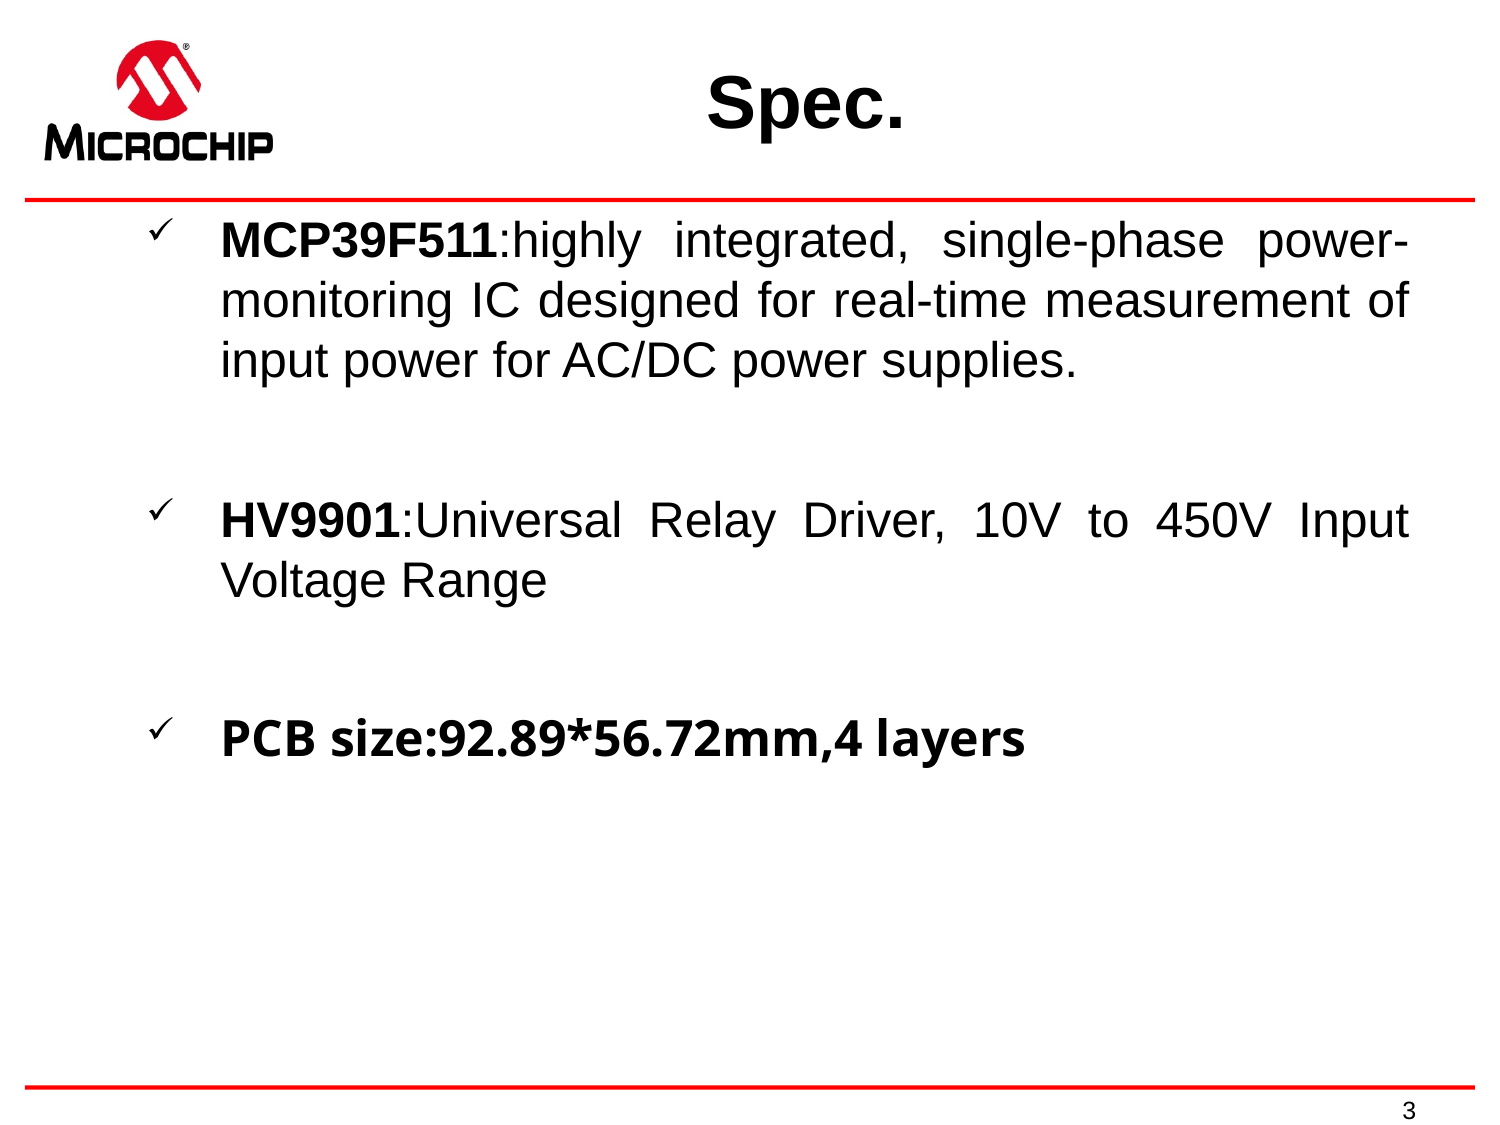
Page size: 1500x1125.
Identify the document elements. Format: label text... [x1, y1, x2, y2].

picture [41, 38, 212, 163]
title Spec. [212, 37, 1400, 180]
list MCP39F511:highly integrated, single-phase power-monitoring IC designed for real-time measurement of input power for AC/DC power supplies. HV9901:Universal Relay Driver, 10V to 450V Input Voltage Range PCB size:92.89*56.72mm,4 layers [75, 200, 1425, 1050]
